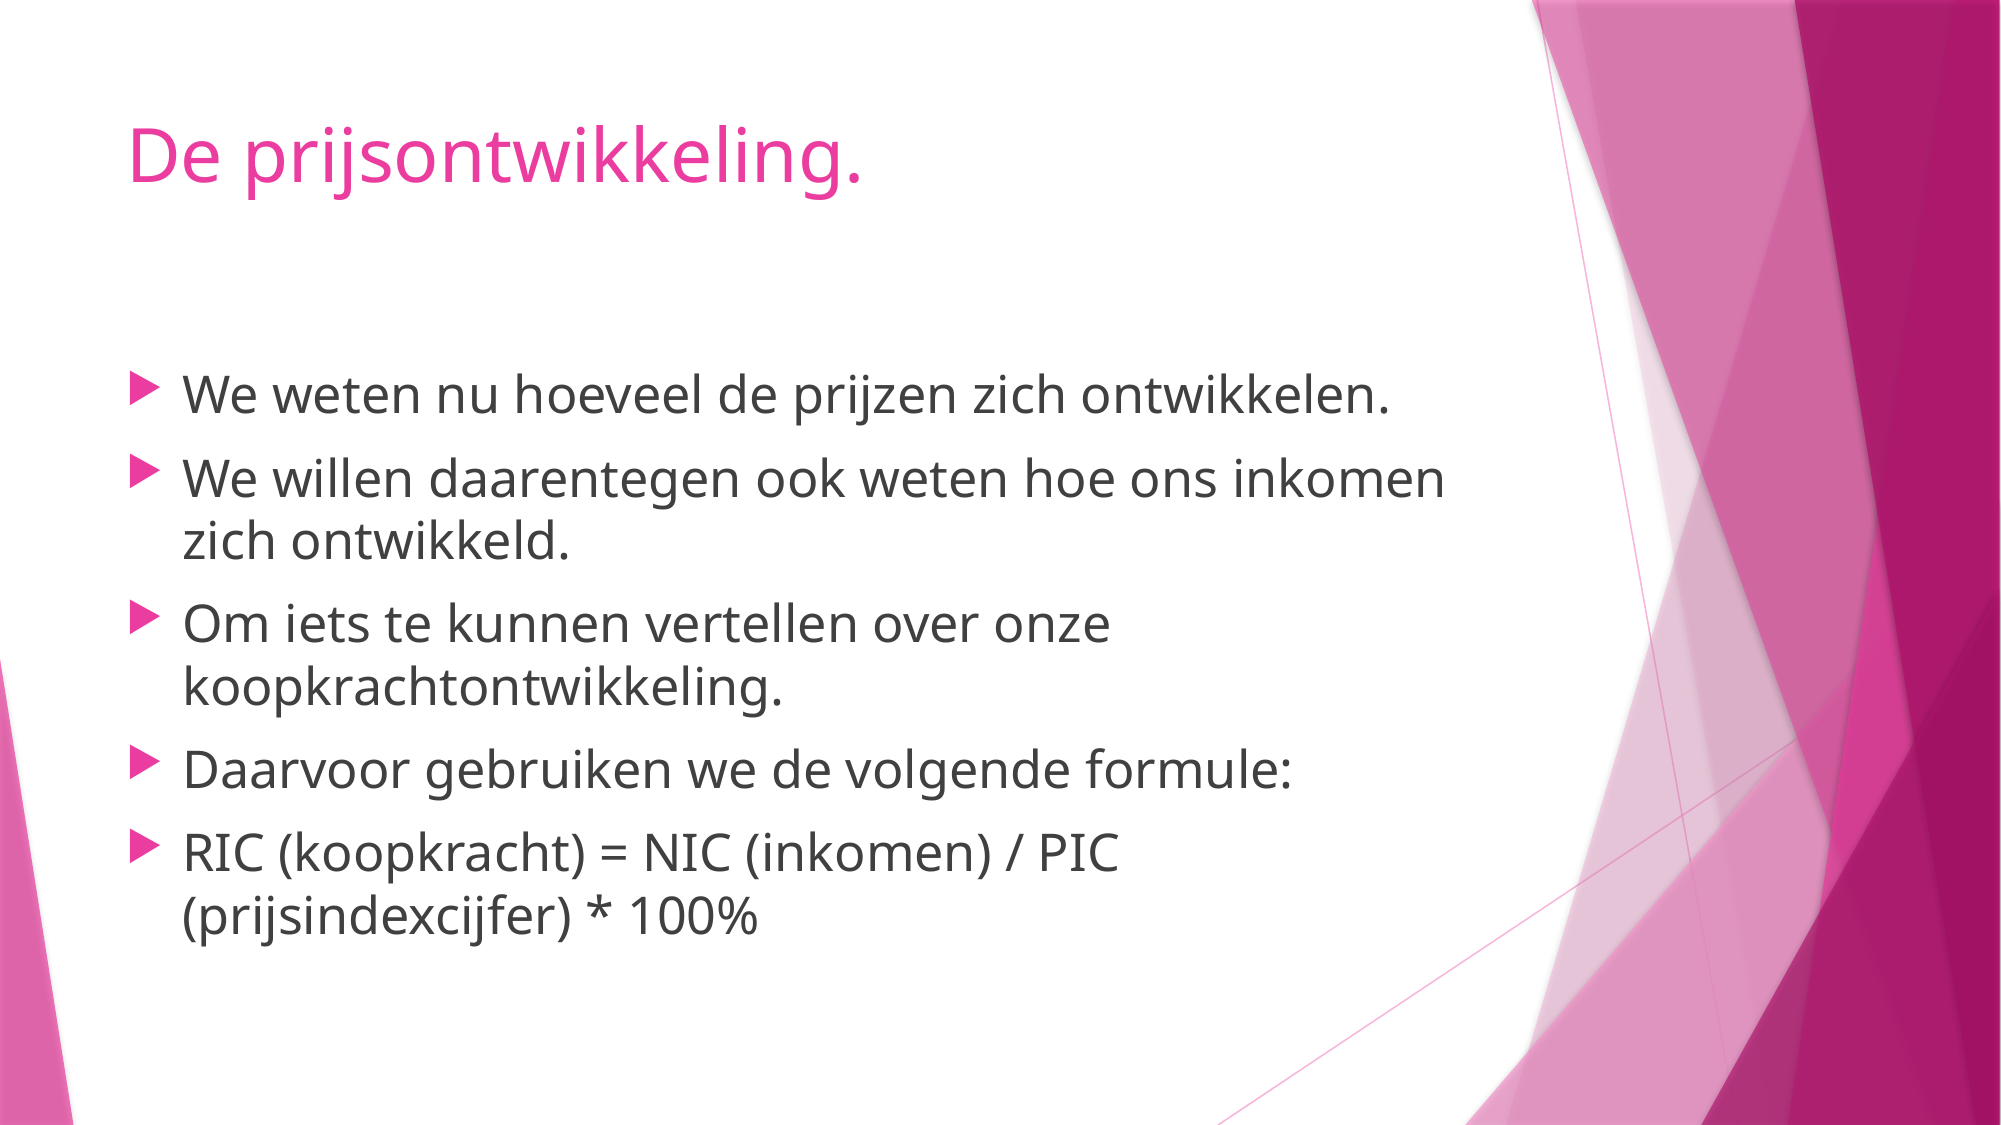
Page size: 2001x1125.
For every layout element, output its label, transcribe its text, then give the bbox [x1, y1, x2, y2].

list We weten nu hoeveel de prijzen zich ontwikkelen. We willen daarentegen ook weten hoe ons inkomen zich ontwikkeld. Om iets te kunnen vertellen over onze koopkrachtontwikkeling. Daarvoor gebruiken we de volgende formule: RIC (koopkracht) = NIC (inkomen) / PIC (prijsindexcijfer) * 100% [111, 354, 1522, 992]
title De prijsontwikkeling. [111, 99, 1522, 317]
